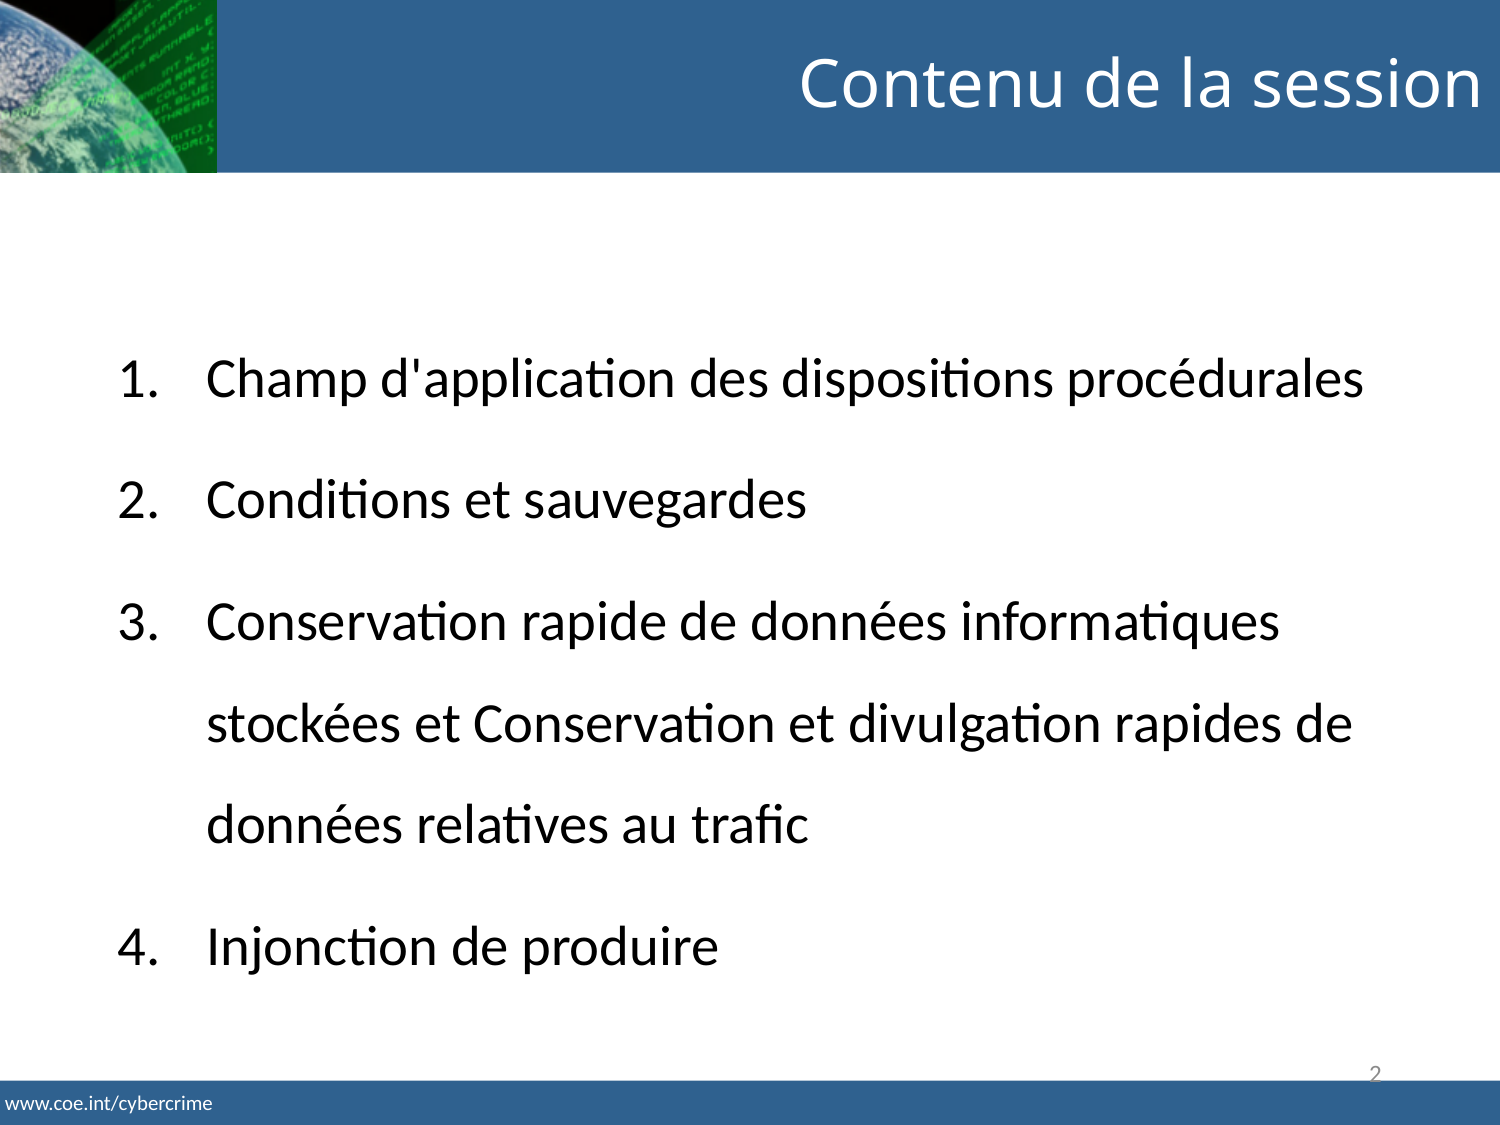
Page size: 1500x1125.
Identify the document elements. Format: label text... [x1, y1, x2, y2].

picture [0, 0, 217, 173]
text_box Contenu de la session [421, 0, 1500, 172]
text_box 2 [1059, 1042, 1397, 1103]
text_box Champ d'application des dispositions procédurales Conditions et sauvegardes Conservation rapide de données informatiques stockées et Conservation et divulgation rapides de données relatives au trafic Injonction de produire [103, 299, 1397, 1014]
